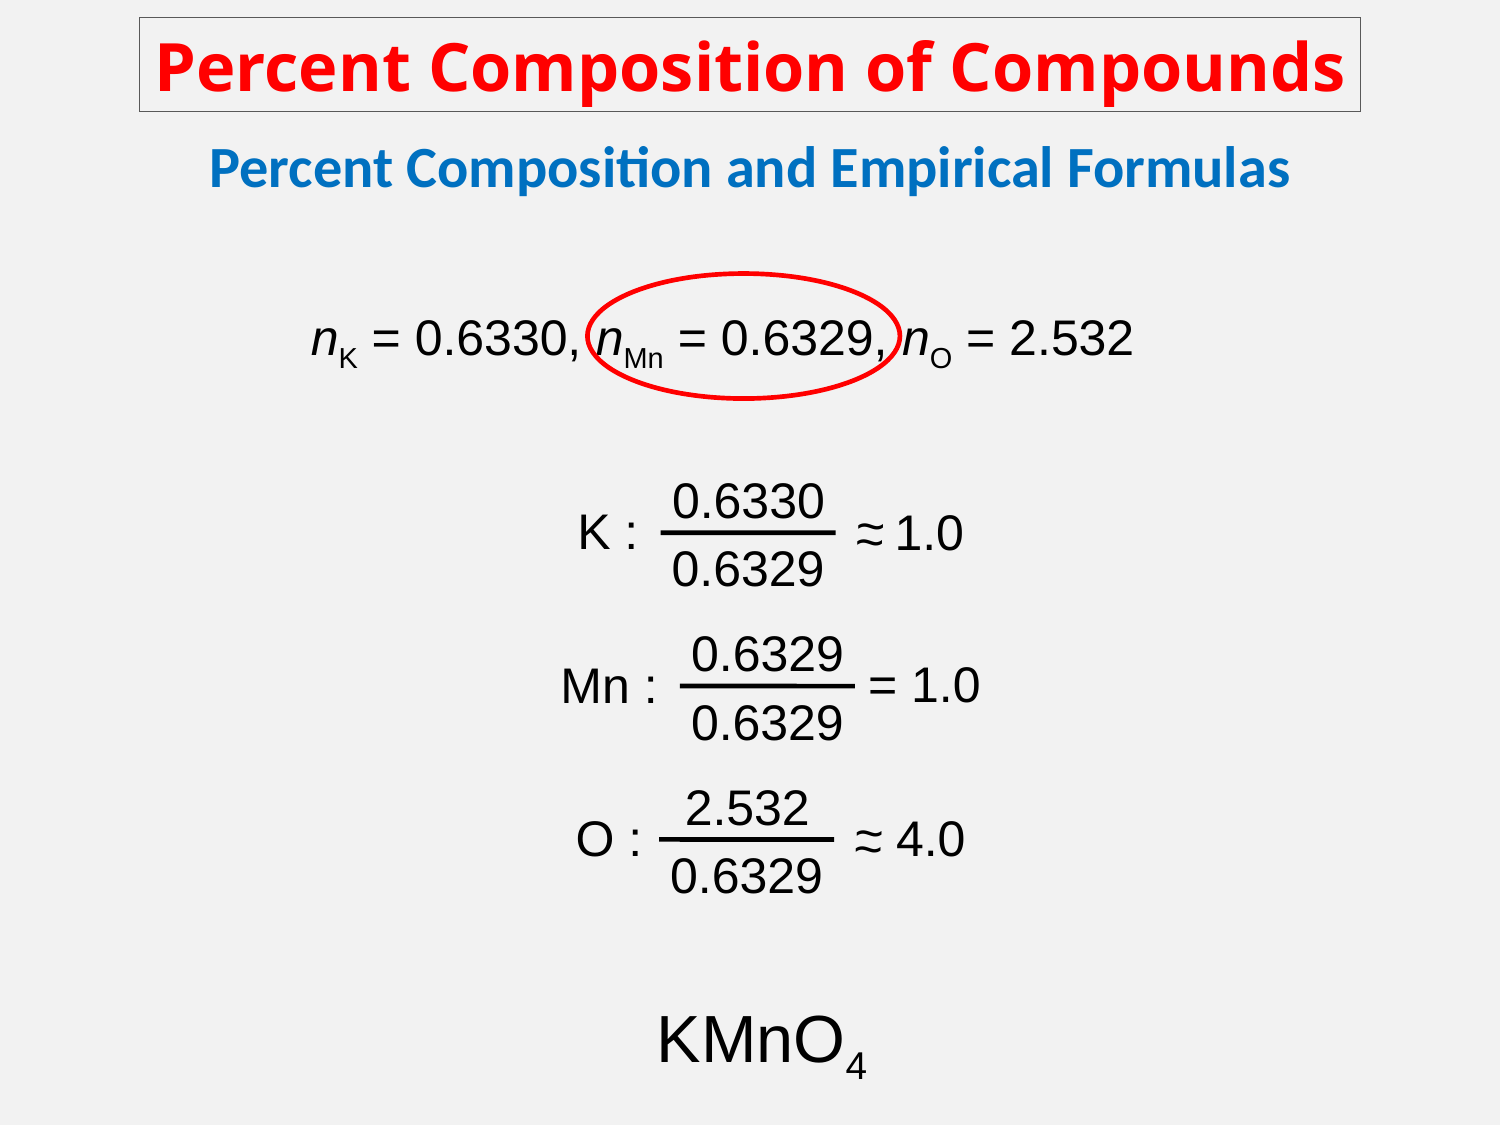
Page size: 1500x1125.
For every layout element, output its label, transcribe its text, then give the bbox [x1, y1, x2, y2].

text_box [562, 461, 980, 605]
text_box KMnO4 [641, 988, 882, 1095]
text_box Percent Composition of Compounds [139, 17, 1361, 112]
text_box Percent Composition and Empirical Formulas [194, 121, 1306, 207]
text_box [587, 273, 900, 399]
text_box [545, 614, 997, 758]
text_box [560, 767, 981, 912]
text_box nK = 0.6330, nMn = 0.6329, nO = 2.532 [853, 298, 1196, 382]
text_box nK = 0.6330, nMn = 0.6329, nO = 2.532 [295, 298, 635, 382]
